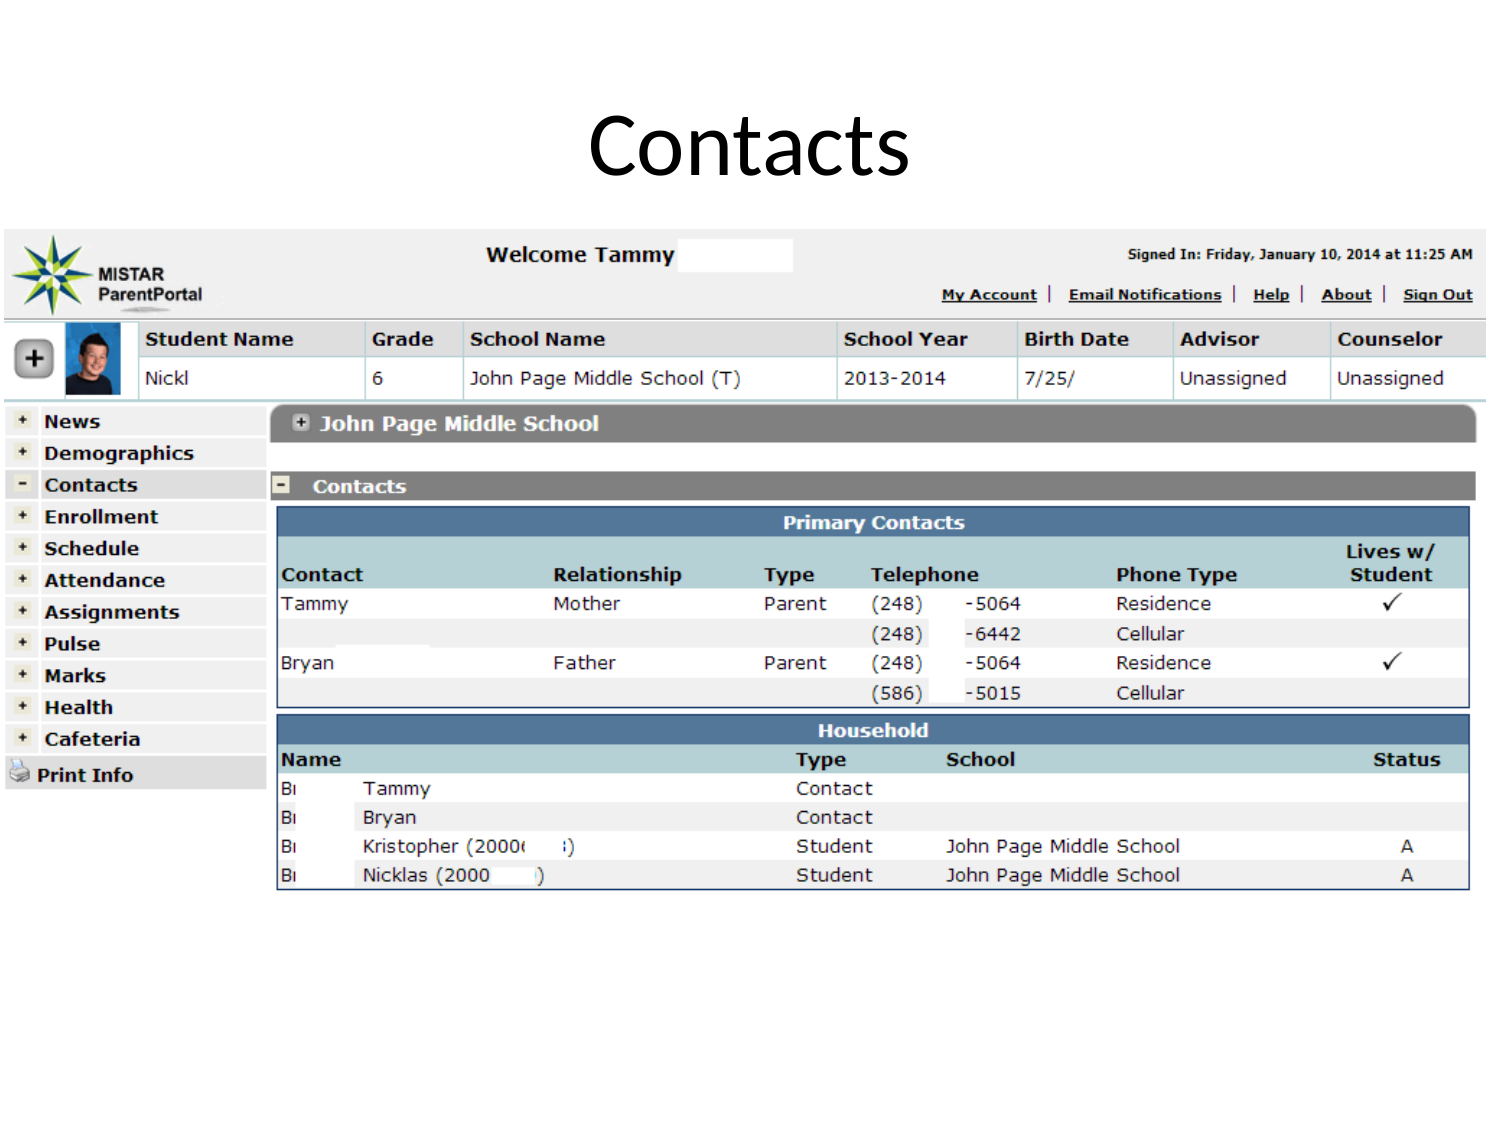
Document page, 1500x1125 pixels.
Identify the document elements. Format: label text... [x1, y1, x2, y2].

title Contacts [75, 45, 1425, 228]
picture [4, 229, 1486, 967]
